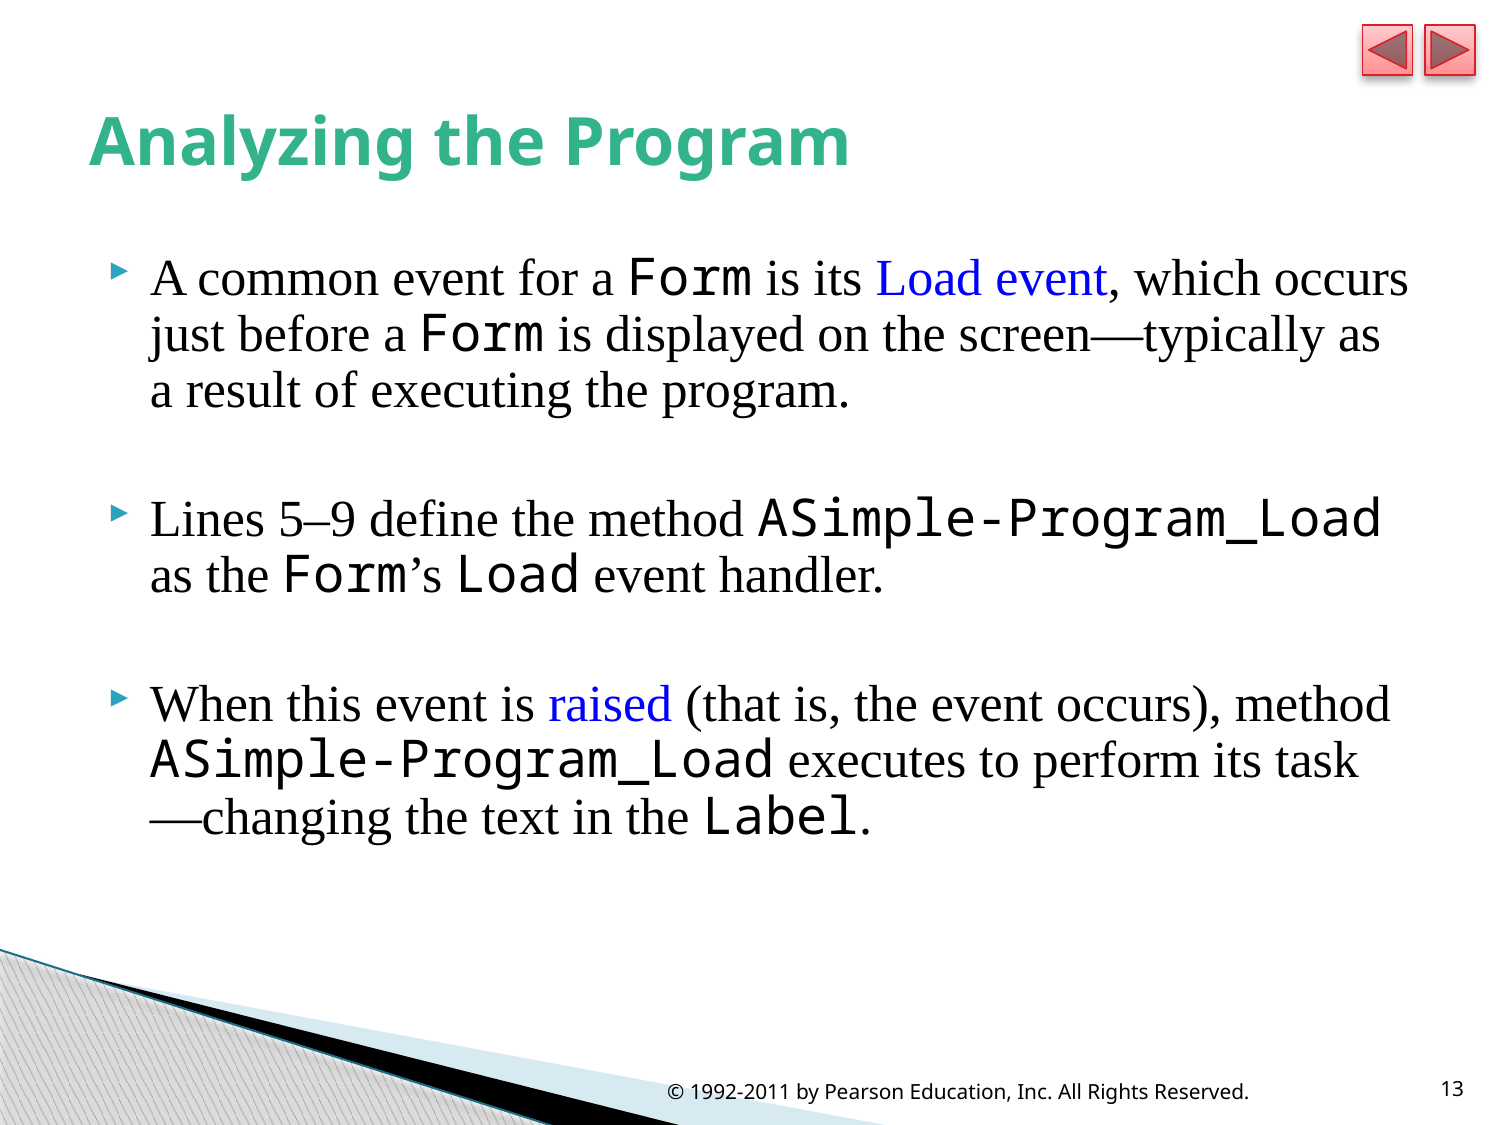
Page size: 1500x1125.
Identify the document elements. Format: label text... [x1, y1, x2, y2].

footer © 1992-2011 by Pearson Education, Inc. All Rights Reserved. [612, 1051, 1305, 1112]
list A common event for a Form is its Load event, which occurs just before a Form is displayed on the screen—typically as a result of executing the program. Lines 5–9 define the method ASimple-Program_Load as the Form’s Load event handler. When this event is raised (that is, the event occurs), method ASimple-Program_Load executes to perform its task—changing the text in the Label. [74, 242, 1426, 986]
title Analyzing the Program [75, 45, 1425, 233]
slide_number 13 [1418, 1051, 1479, 1112]
